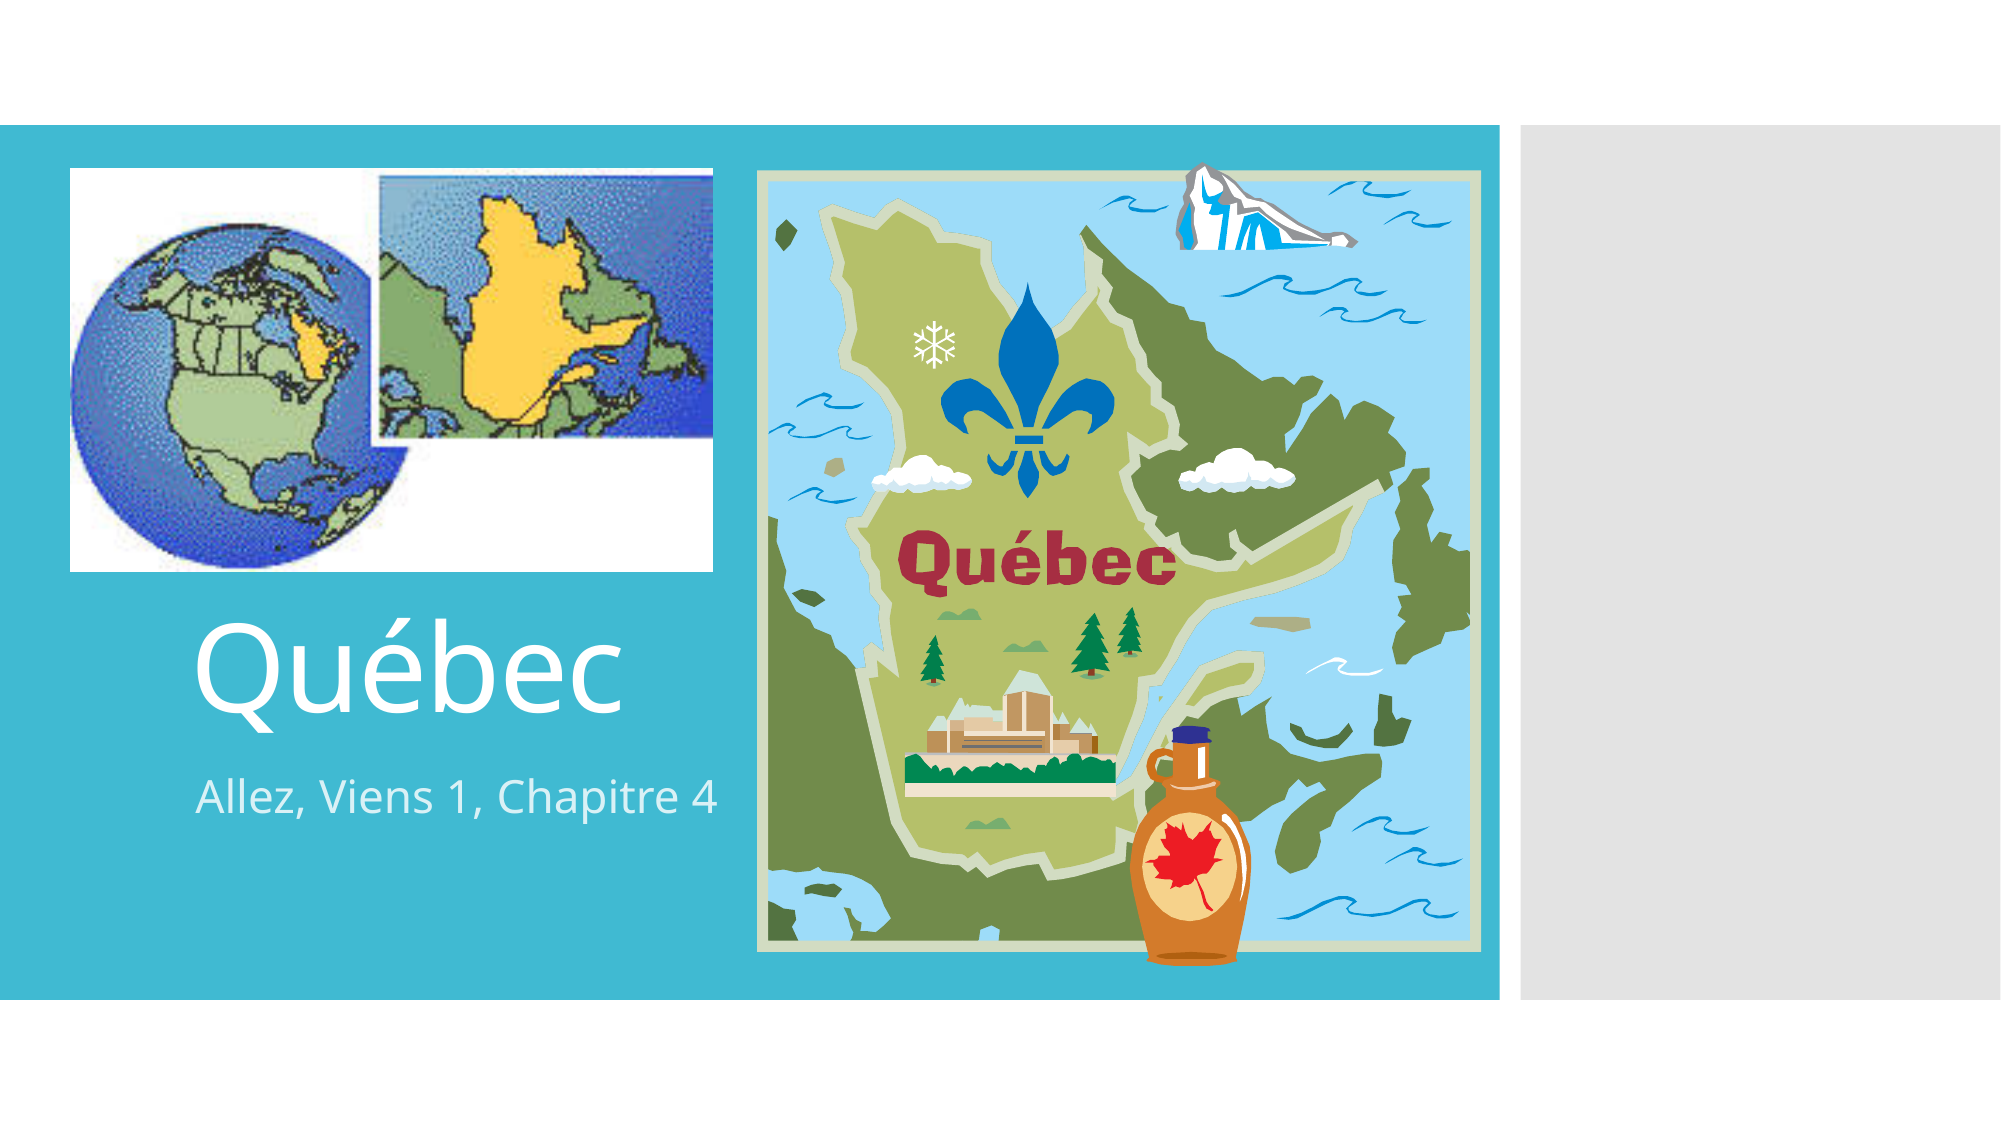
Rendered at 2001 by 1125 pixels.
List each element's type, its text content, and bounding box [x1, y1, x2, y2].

title Québec [175, 213, 756, 747]
picture [756, 161, 1482, 966]
picture [70, 168, 713, 572]
subtitle Allez, Viens 1, Chapitre 4 [180, 766, 756, 917]
